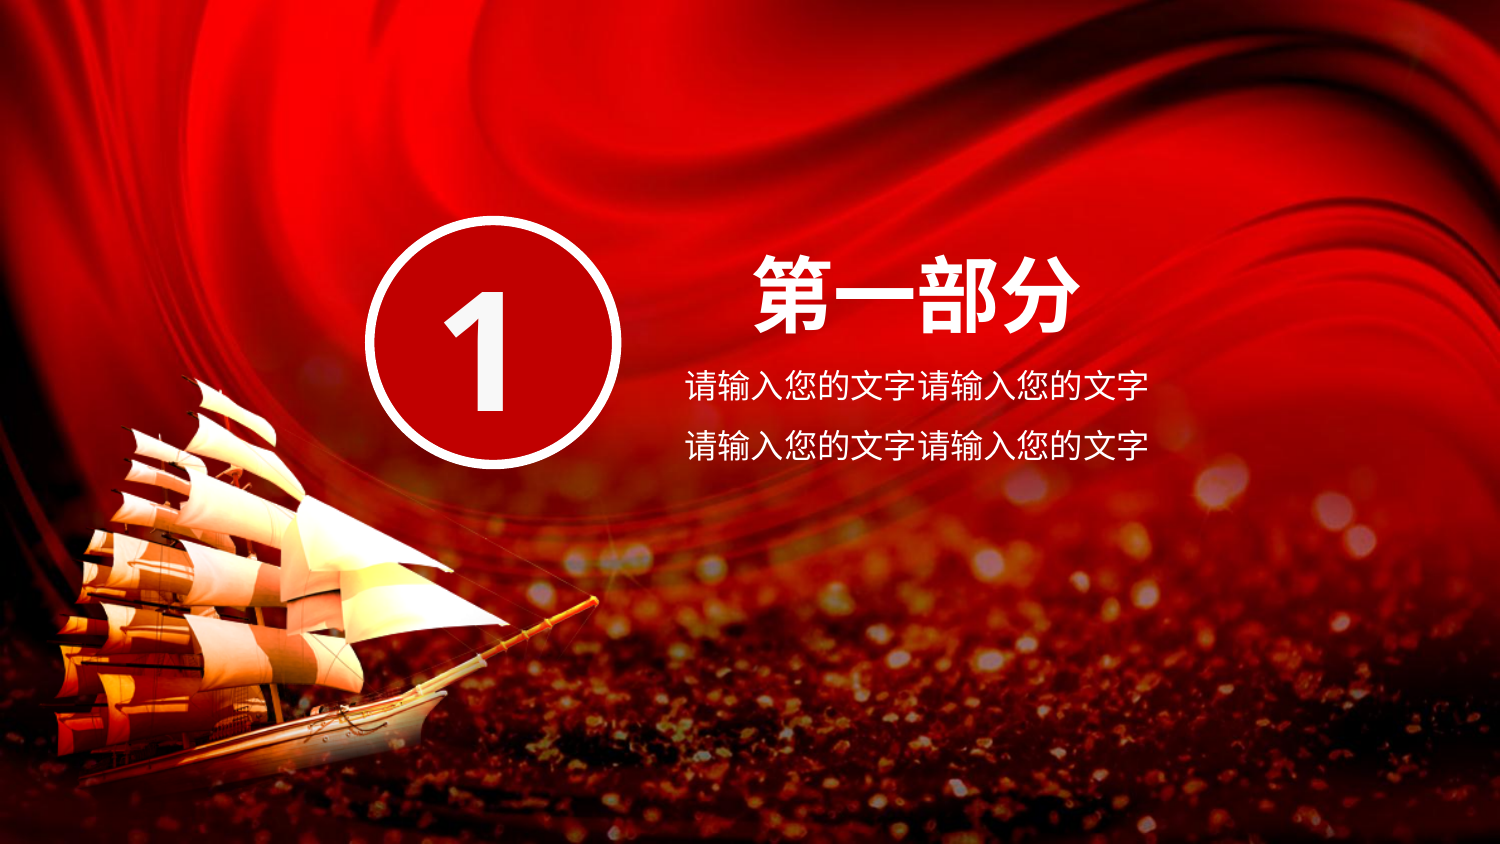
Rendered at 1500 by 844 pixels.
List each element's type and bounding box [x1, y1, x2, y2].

text_box [369, 220, 617, 465]
picture [0, 0, 1500, 844]
